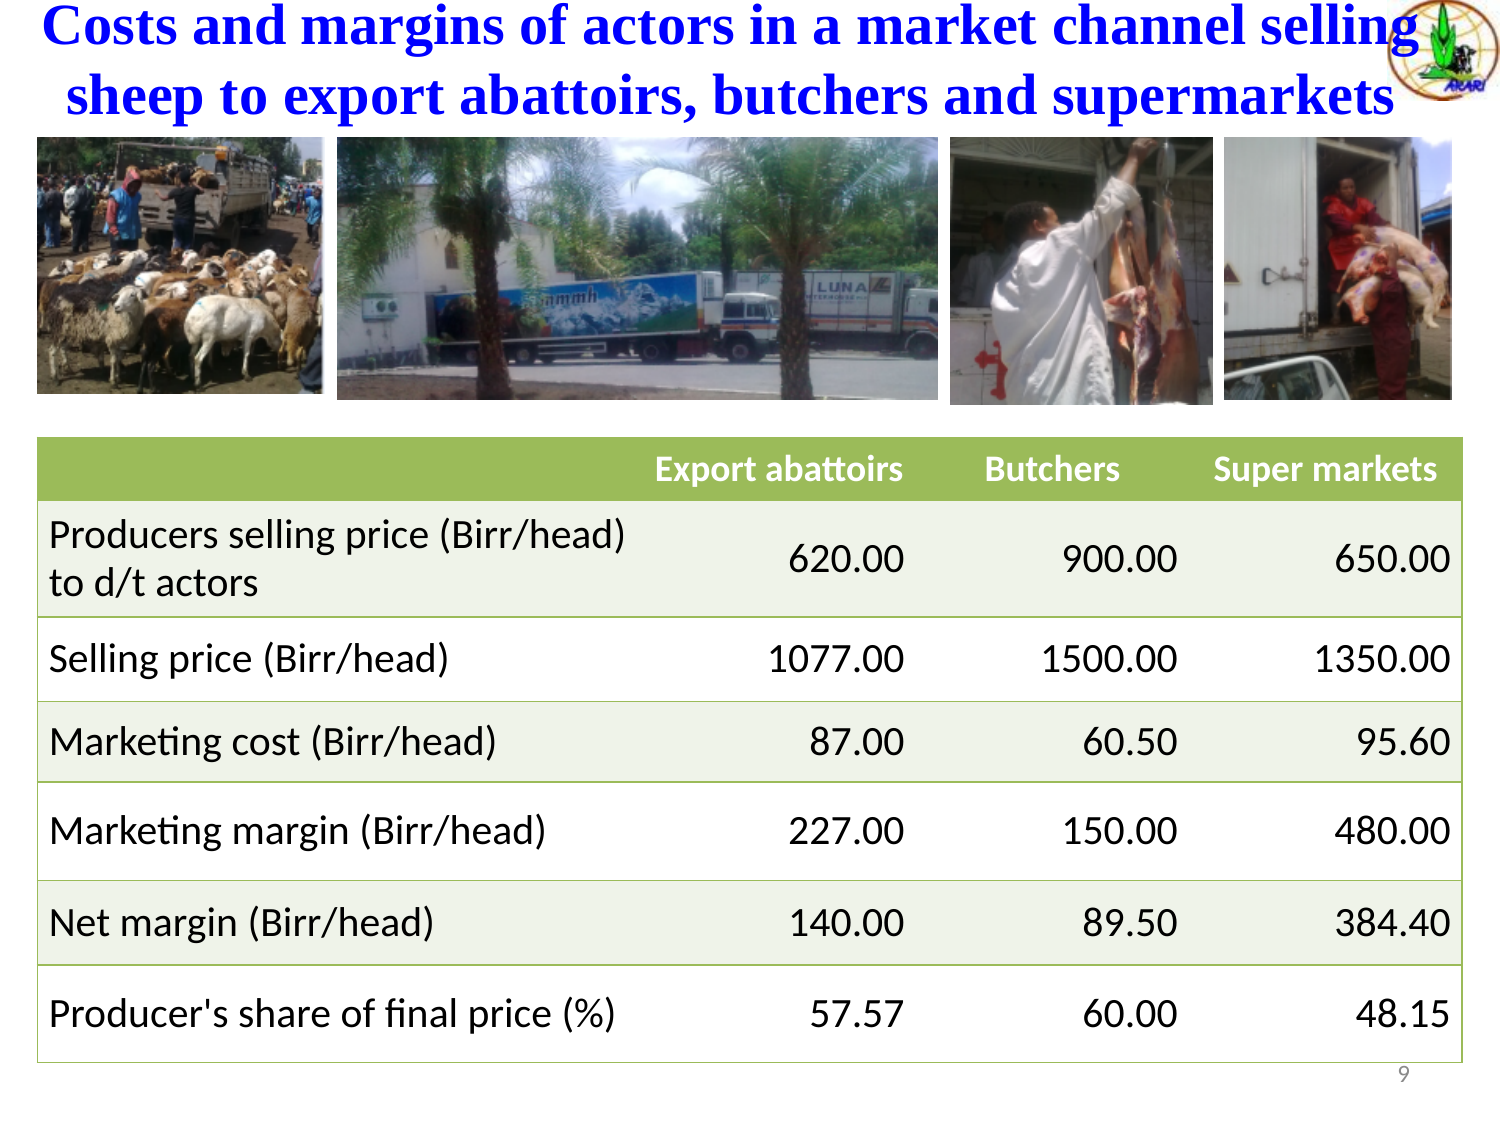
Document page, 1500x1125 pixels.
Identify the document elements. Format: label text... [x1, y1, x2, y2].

table_cell 227.00 [643, 783, 916, 880]
title Costs and margins of actors in a market channel selling sheep to export abattoirs, butchers and supermarkets [0, 0, 1463, 113]
table_cell 620.00 [643, 501, 916, 616]
slide_number 9 [1074, 1042, 1425, 1103]
table_header [38, 438, 643, 499]
table_header Super markets [1189, 438, 1461, 499]
table_cell Selling price (Birr/head) [38, 618, 643, 701]
table_cell 650.00 [1189, 501, 1461, 616]
table_cell 900.00 [916, 501, 1189, 616]
table_cell 140.00 [643, 881, 916, 964]
table_cell 60.00 [916, 966, 1189, 1062]
table_cell 48.15 [1189, 966, 1461, 1062]
table_cell 384.40 [1189, 881, 1461, 964]
table_header Export abattoirs [643, 438, 916, 499]
table_cell 1350.00 [1189, 618, 1461, 701]
table_cell Marketing cost (Birr/head) [38, 702, 643, 781]
table_cell 57.57 [643, 966, 916, 1062]
table_cell 89.50 [916, 881, 1189, 964]
table_cell Net margin (Birr/head) [38, 881, 643, 964]
table_header Butchers [916, 438, 1189, 499]
table_cell 87.00 [643, 702, 916, 781]
table_cell Producer's share of final price (%) [38, 966, 643, 1062]
table_cell 1077.00 [643, 618, 916, 701]
picture [37, 137, 326, 394]
picture [337, 137, 938, 401]
table_cell 150.00 [916, 783, 1189, 880]
table_cell 1500.00 [916, 618, 1189, 701]
table_cell Producers selling price (Birr/head) to d/t actors [38, 501, 643, 616]
picture [1224, 137, 1453, 401]
table_cell 480.00 [1189, 783, 1461, 880]
picture [949, 137, 1213, 406]
table_cell 95.60 [1189, 702, 1461, 781]
table_cell Marketing margin (Birr/head) [38, 783, 643, 880]
picture [1387, 0, 1500, 102]
table_cell 60.50 [916, 702, 1189, 781]
